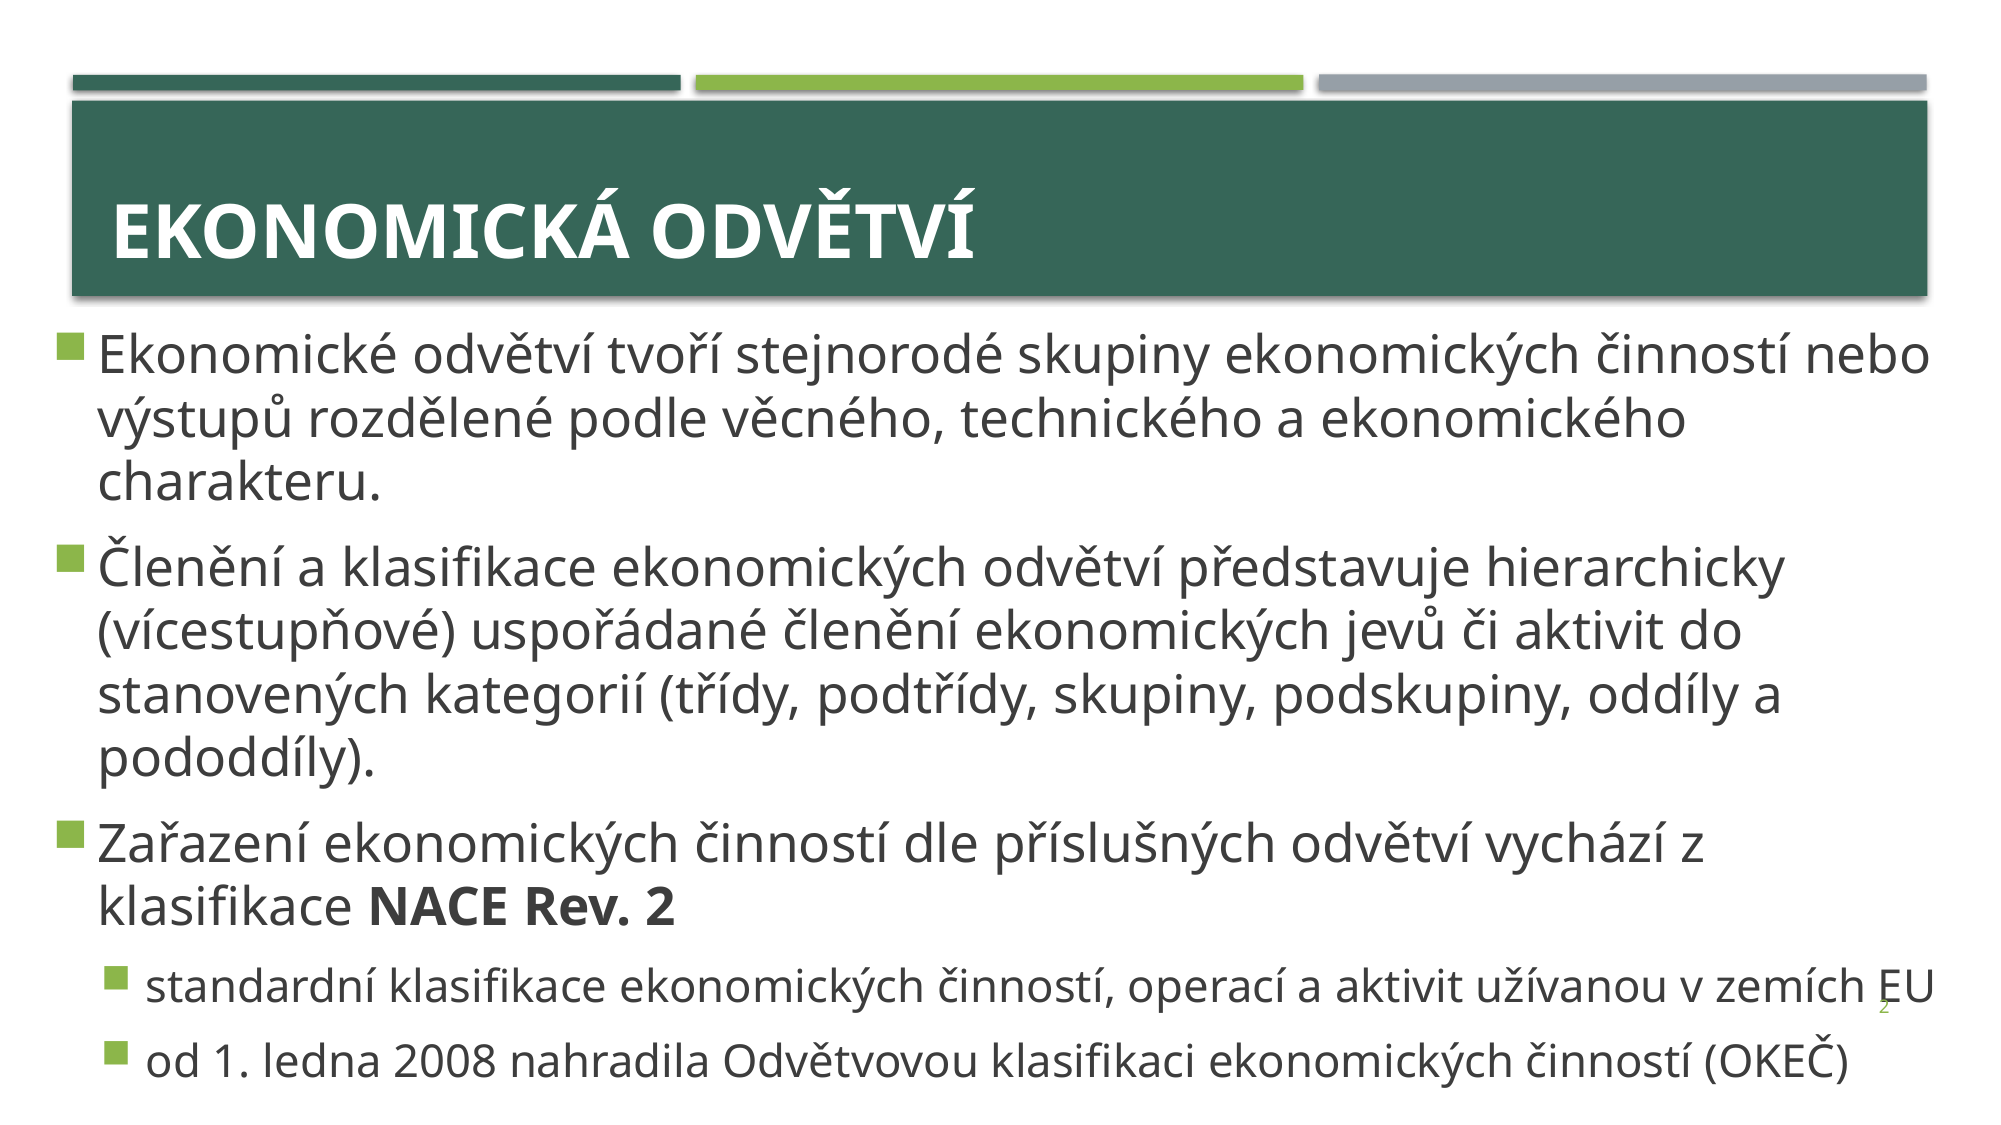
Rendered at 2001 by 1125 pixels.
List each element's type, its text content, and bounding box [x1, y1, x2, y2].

slide_number 2 [1732, 977, 1905, 1037]
list Ekonomické odvětví tvoří stejnorodé skupiny ekonomických činností nebo výstupů rozdělené podle věcného, technického a ekonomického charakteru. Členění a klasifikace ekonomických odvětví představuje hierarchicky (vícestupňové) uspořádané členění ekonomických jevů či aktivit do stanovených kategorií (třídy, podtřídy, skupiny, podskupiny, oddíly a pododdíly). Zařazení ekonomických činností dle příslušných odvětví vychází z klasifikace NACE Rev. 2 standardní klasifikace ekonomických činností, operací a aktivit užívanou v zemích EU od 1. ledna 2008 nahradila Odvětvovou klasifikaci ekonomických činností (OKEČ) [36, 299, 1967, 1107]
title ekonomická odvětví [95, 115, 1905, 282]
